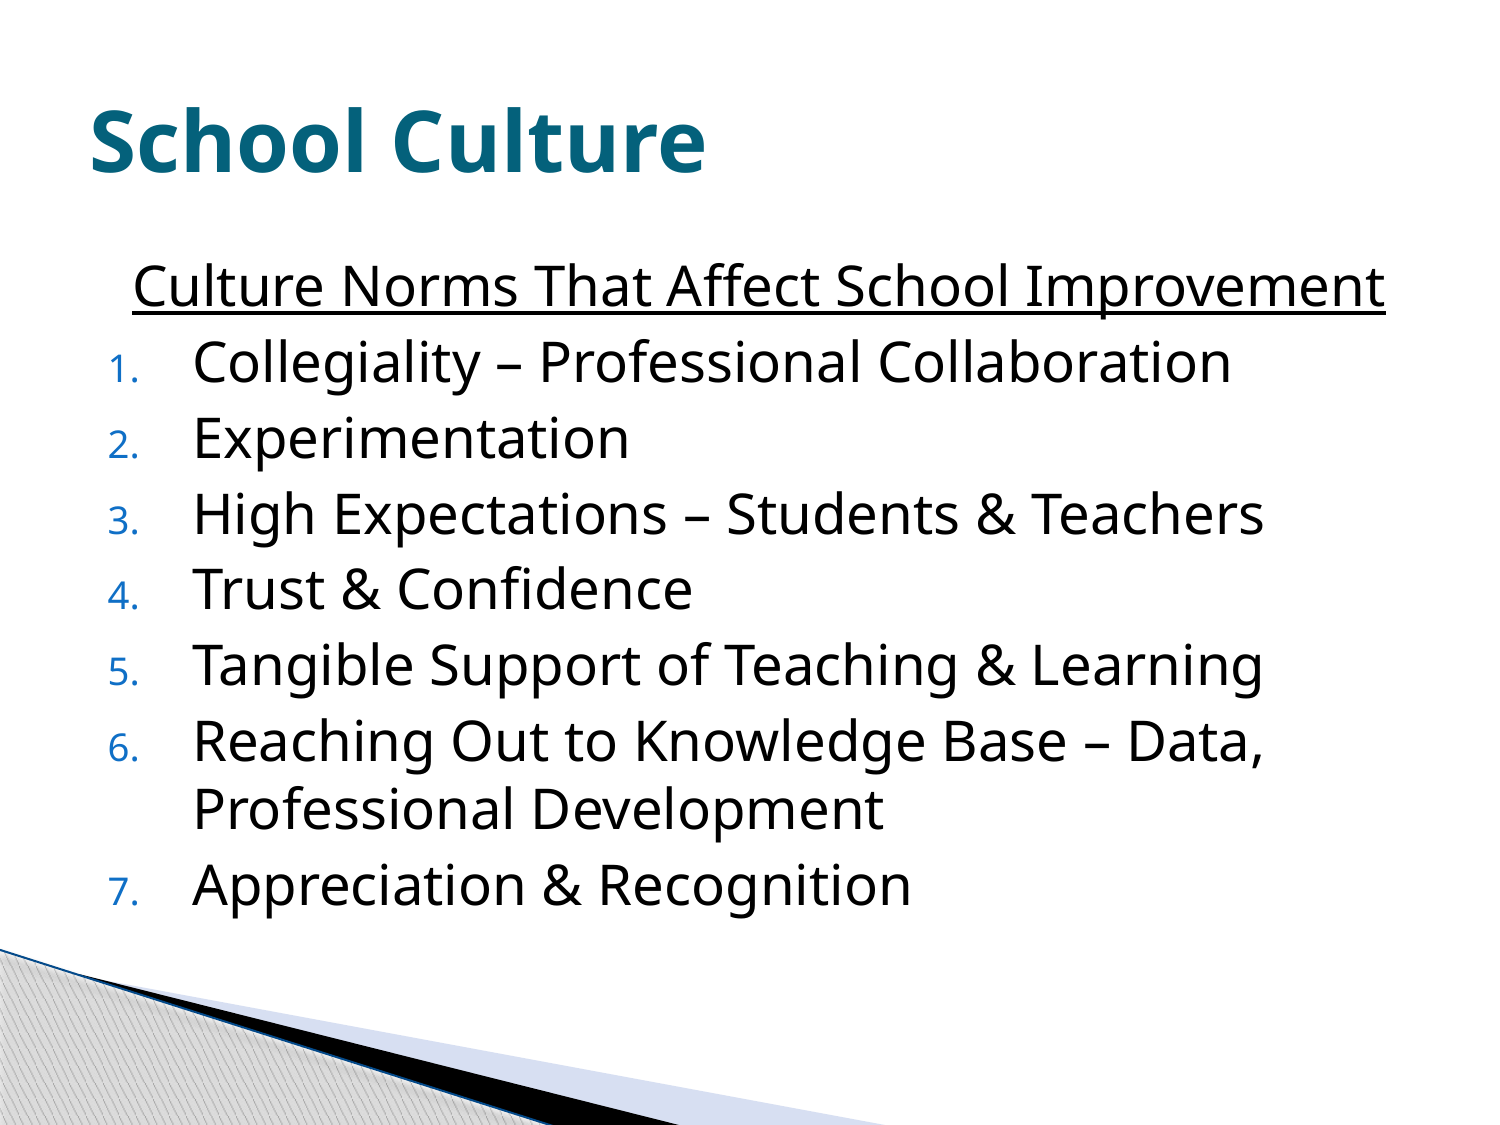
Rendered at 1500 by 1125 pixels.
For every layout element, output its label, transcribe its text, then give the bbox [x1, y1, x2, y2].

title School Culture [75, 45, 1425, 233]
list Culture Norms That Affect School Improvement Collegiality – Professional Collaboration Experimentation High Expectations – Students & Teachers Trust & Confidence Tangible Support of Teaching & Learning Reaching Out to Knowledge Base – Data, Professional Development Appreciation & Recognition [75, 243, 1425, 986]
